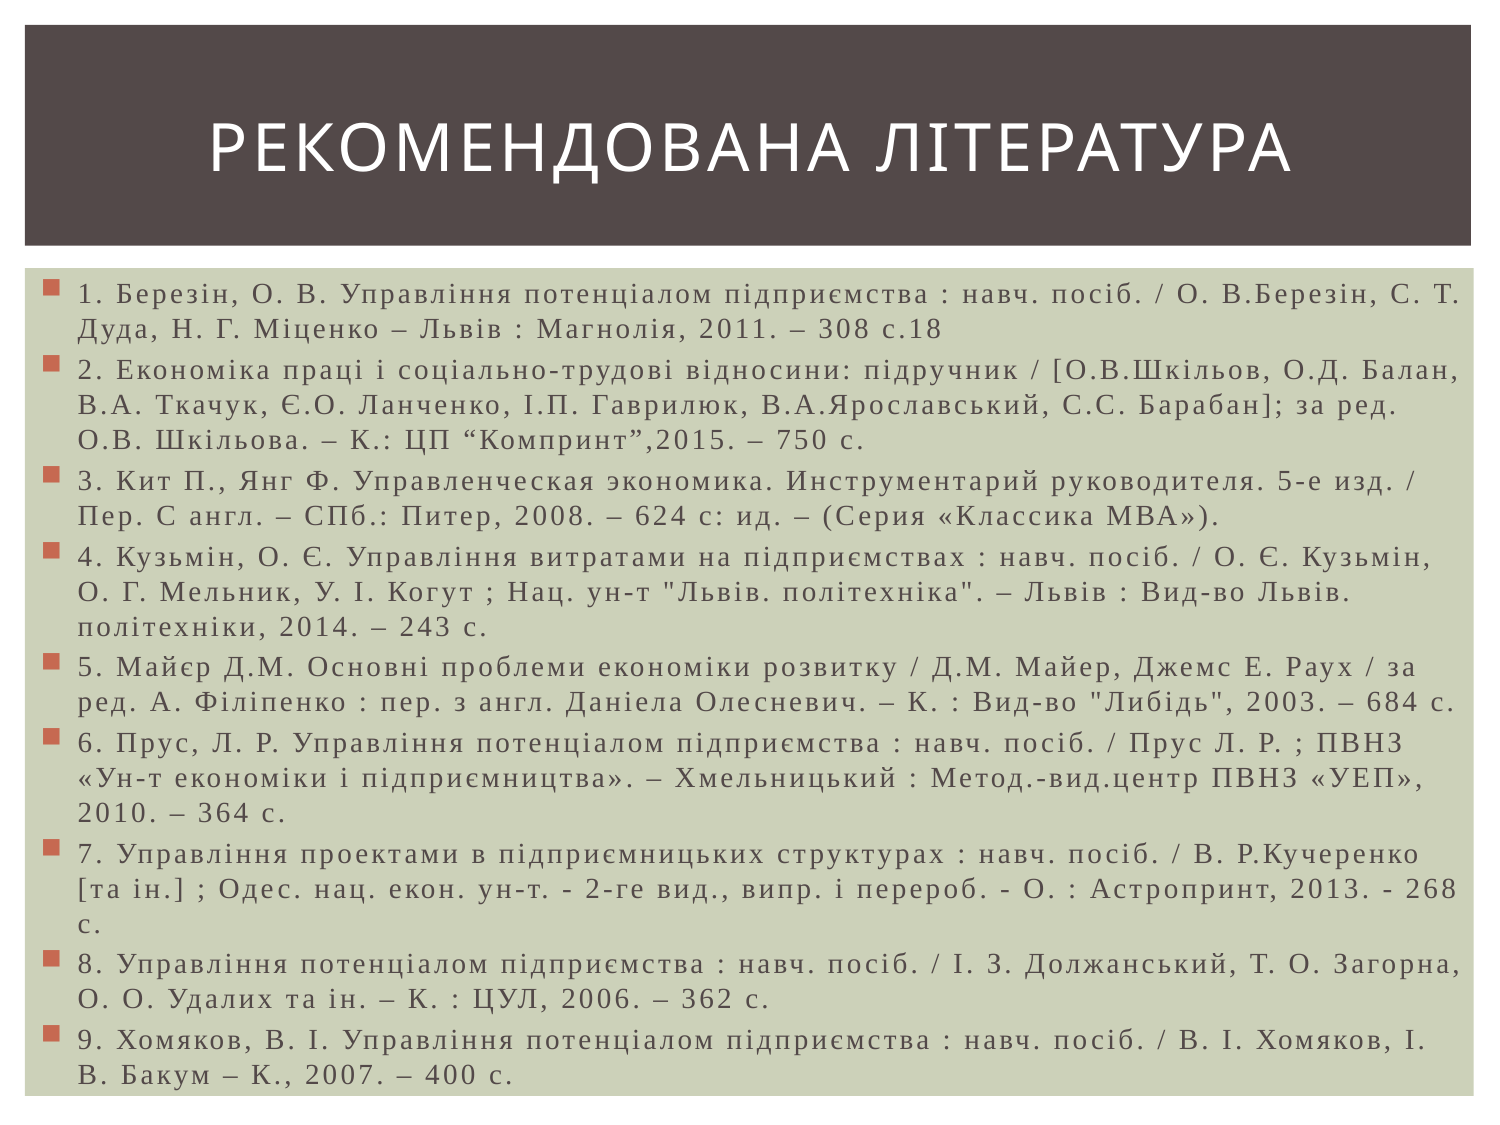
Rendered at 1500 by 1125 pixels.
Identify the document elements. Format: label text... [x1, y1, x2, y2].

title РЕКОМЕНДОВАНА ЛІТЕРАТУРА [62, 58, 1438, 232]
list 1. Березін, О. В. Управління потенціалом підприємства : навч. посіб. / О. В.Березін, С. Т. Дуда, Н. Г. Міценко – Львів : Магнолія, 2011. – 308 с.18 2. Економіка праці і соціально-трудові відносини: підручник / [О.В.Шкільов, О.Д. Балан, В.А. Ткачук, Є.О. Ланченко, І.П. Гаврилюк, В.А.Ярославський, С.С. Барабан]; за ред. О.В. Шкільова. – К.: ЦП “Компринт”,2015. – 750 с. 3. Кит П., Янг Ф. Управленческая экономика. Инструментарий руководителя. 5-е изд. / Пер. С англ. – СПб.: Питер, 2008. – 624 с: ид. – (Серия «Классика МВА»). 4. Кузьмін, О. Є. Управління витратами на підприємствах : навч. посіб. / О. Є. Кузьмін, О. Г. Мельник, У. І. Когут ; Нац. ун-т "Львів. політехніка". – Львів : Вид-во Львів. політехніки, 2014. – 243 с. 5. Майєр Д.М. Основні проблеми економіки розвитку / Д.М. Майер, Джемс Е. Раух / за ред. А. Філіпенко : пер. з англ. Даніела Олесневич. – К. : Вид-во "Либідь", 2003. – 684 с. 6. Прус, Л. Р. Управління потенціалом підприємства : навч. посіб. / Прус Л. Р. ; ПВНЗ «Ун-т економіки і підприємництва». – Хмельницький : Метод.-вид.центр ПВНЗ «УЕП», 2010. – 364 с. 7. Управління проектами в підприємницьких структурах : навч. посіб. / В. Р.Кучеренко [та ін.] ; Одес. нац. екон. ун-т. - 2-ге вид., випр. і перероб. - О. : Астропринт, 2013. - 268 с. 8. Управління потенціалом підприємства : навч. посіб. / І. З. Должанський, Т. О. Загорна, О. О. Удалих та ін. – К. : ЦУЛ, 2006. – 362 с. 9. Хомяков, В. І. Управління потенціалом підприємства : навч. посіб. / В. І. Хомяков, І. В. Бакум – К., 2007. – 400 с. [17, 267, 1483, 1125]
